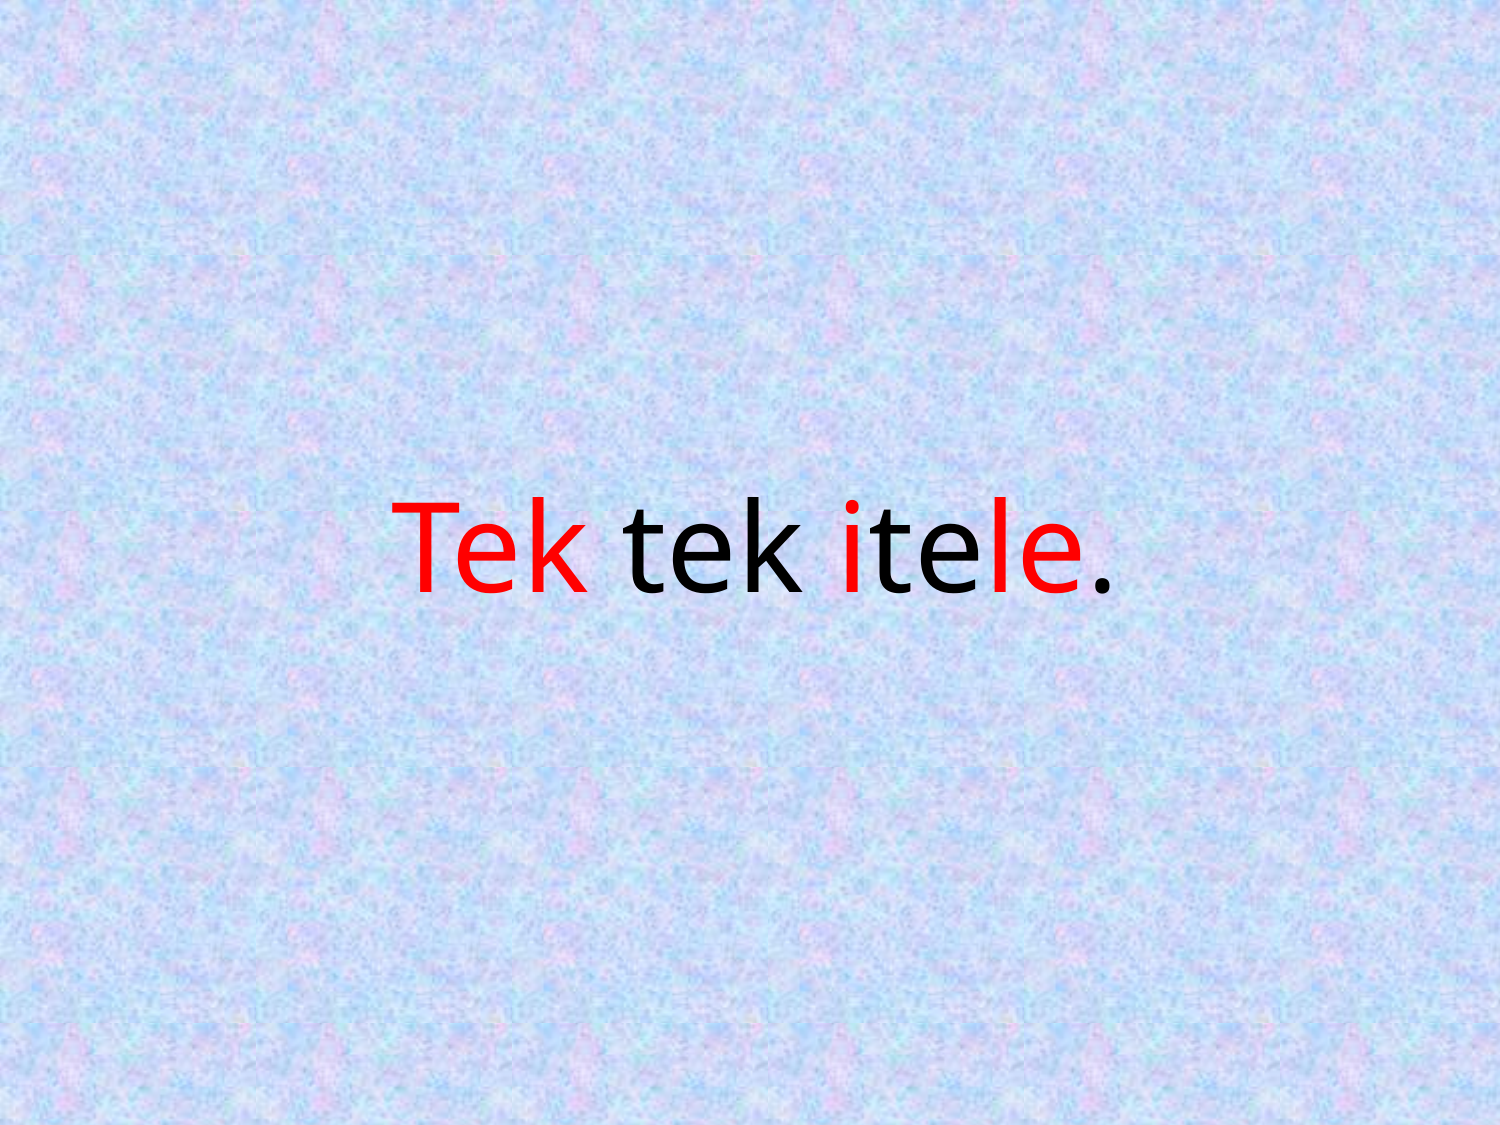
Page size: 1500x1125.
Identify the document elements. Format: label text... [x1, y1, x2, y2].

title Tek tek itele. [117, 421, 1393, 663]
picture [0, 0, 1500, 1125]
